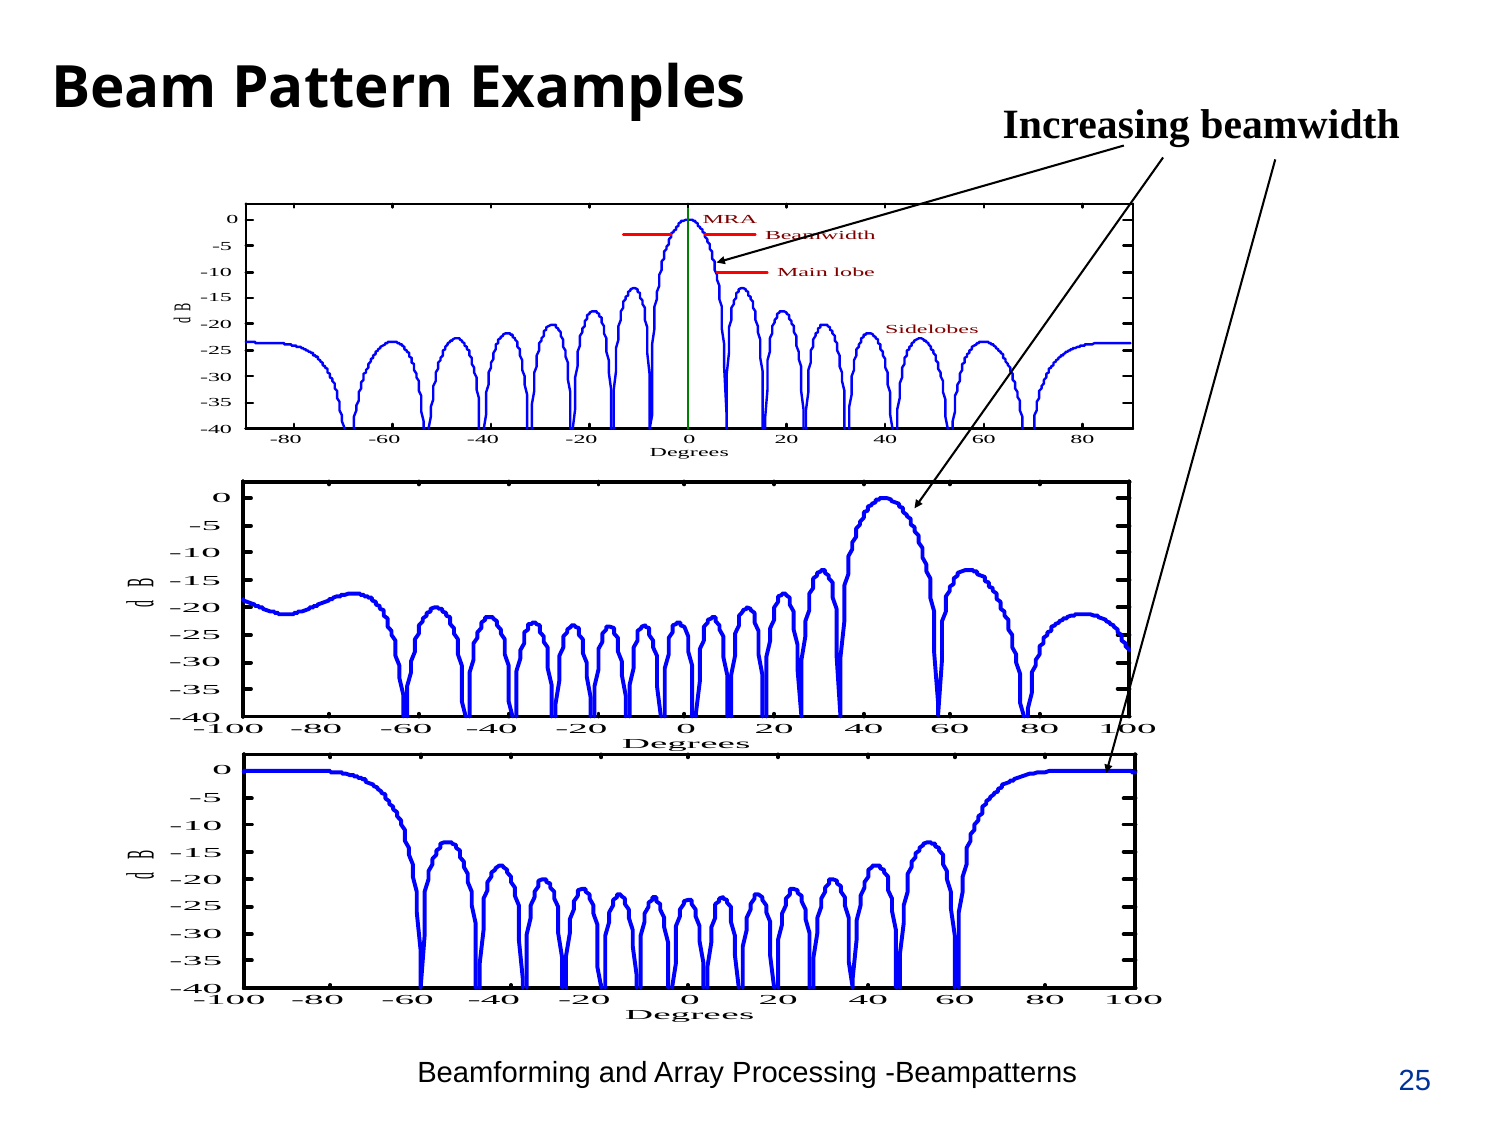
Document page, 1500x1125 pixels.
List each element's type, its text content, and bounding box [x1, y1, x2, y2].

title Beam Pattern Examples [35, 41, 965, 167]
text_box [114, 78, 1450, 1035]
slide_number 25 [1207, 1055, 1447, 1102]
